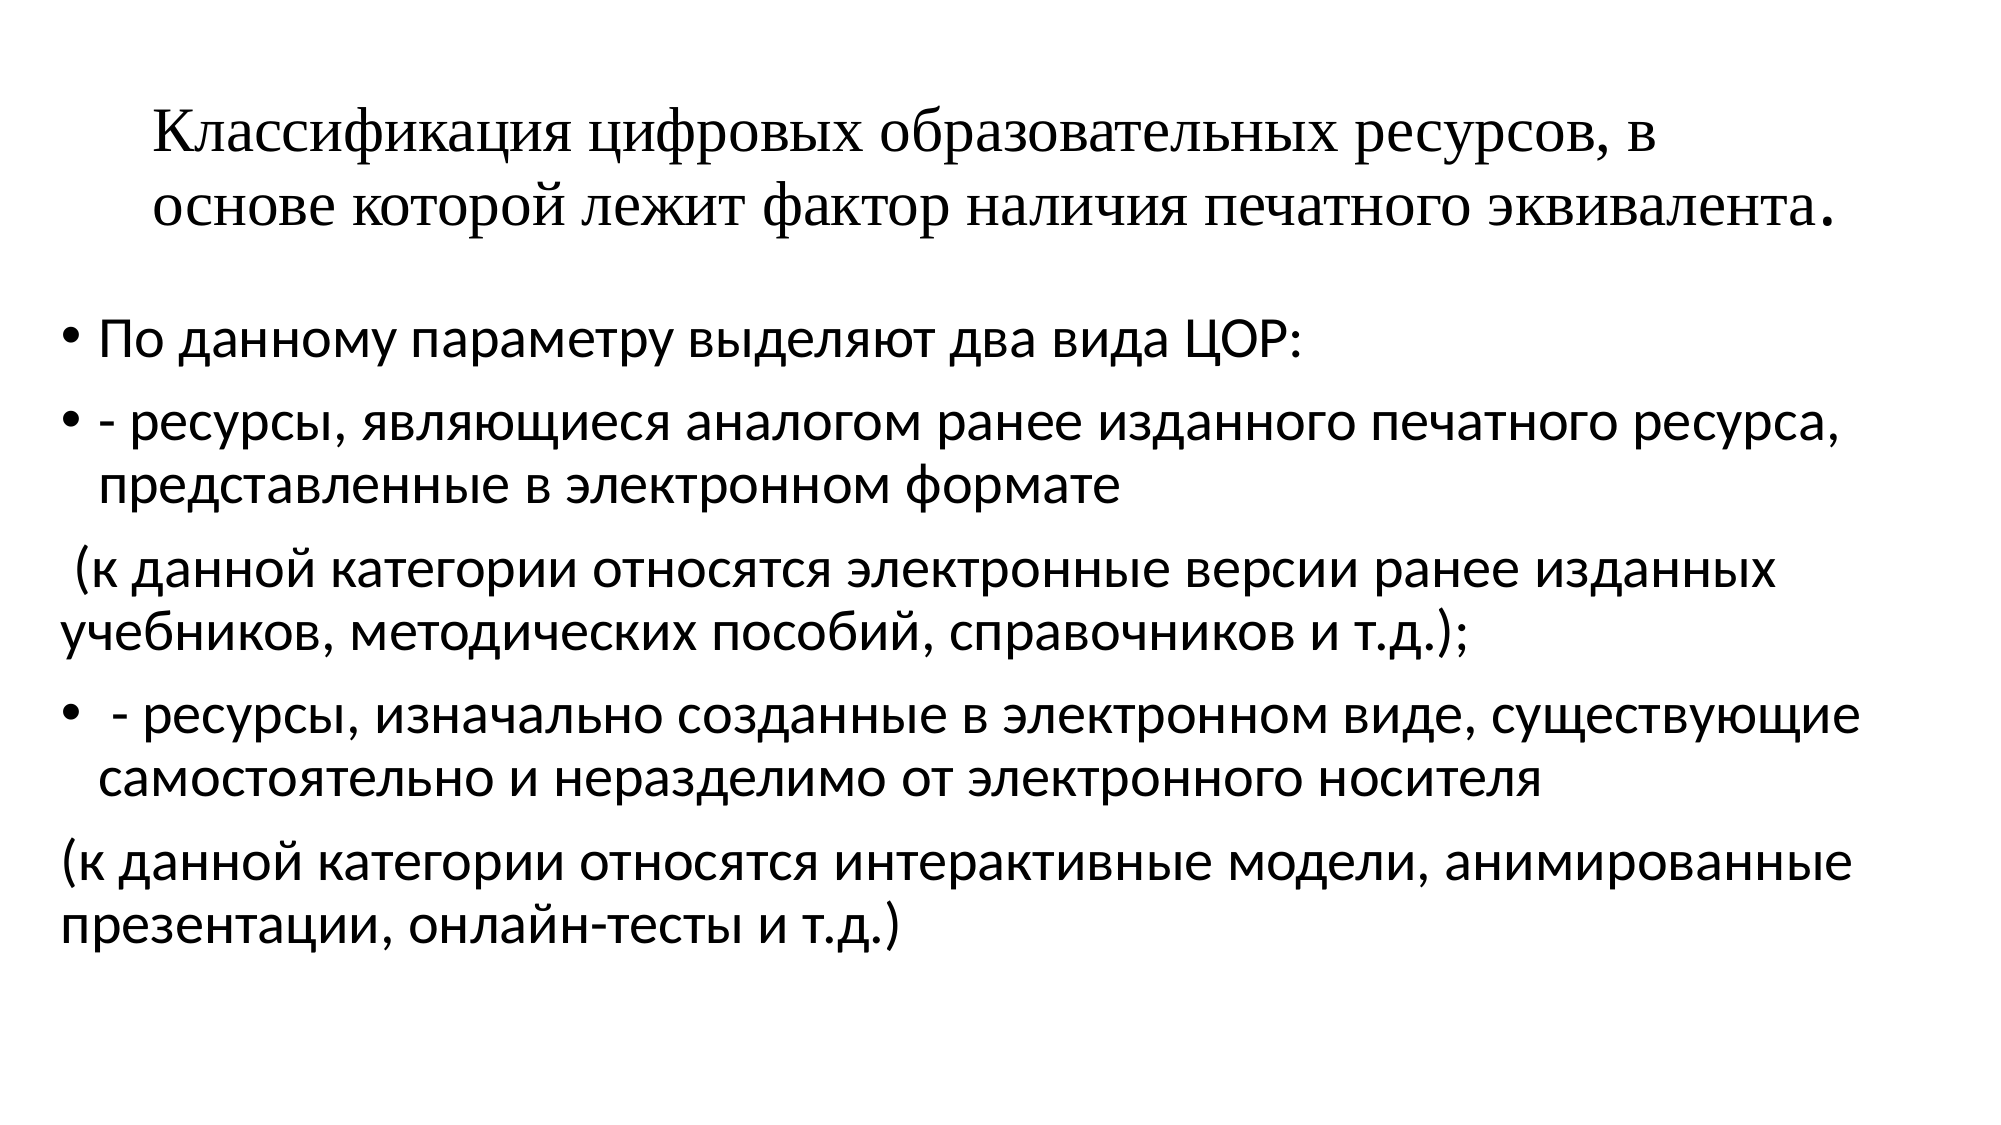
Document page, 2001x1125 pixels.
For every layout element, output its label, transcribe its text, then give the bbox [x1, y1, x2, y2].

list По данному параметру выделяют два вида ЦОР: - ресурсы, являющиеся аналогом ранее изданного печатного ресурса, представленные в электронном формате (к данной категории относятся электронные версии ранее изданных учебников, методических пособий, справочников и т.д.); - ресурсы, изначально созданные в электронном виде, существующие самостоятельно и неразделимо от электронного носителя (к данной категории относятся интерактивные модели, анимированные презентации, онлайн-тесты и т.д.) [45, 299, 1944, 1014]
title Классификация цифровых образовательных ресурсов, в основе которой лежит фактор наличия печатного эквивалента. [137, 59, 1863, 278]
